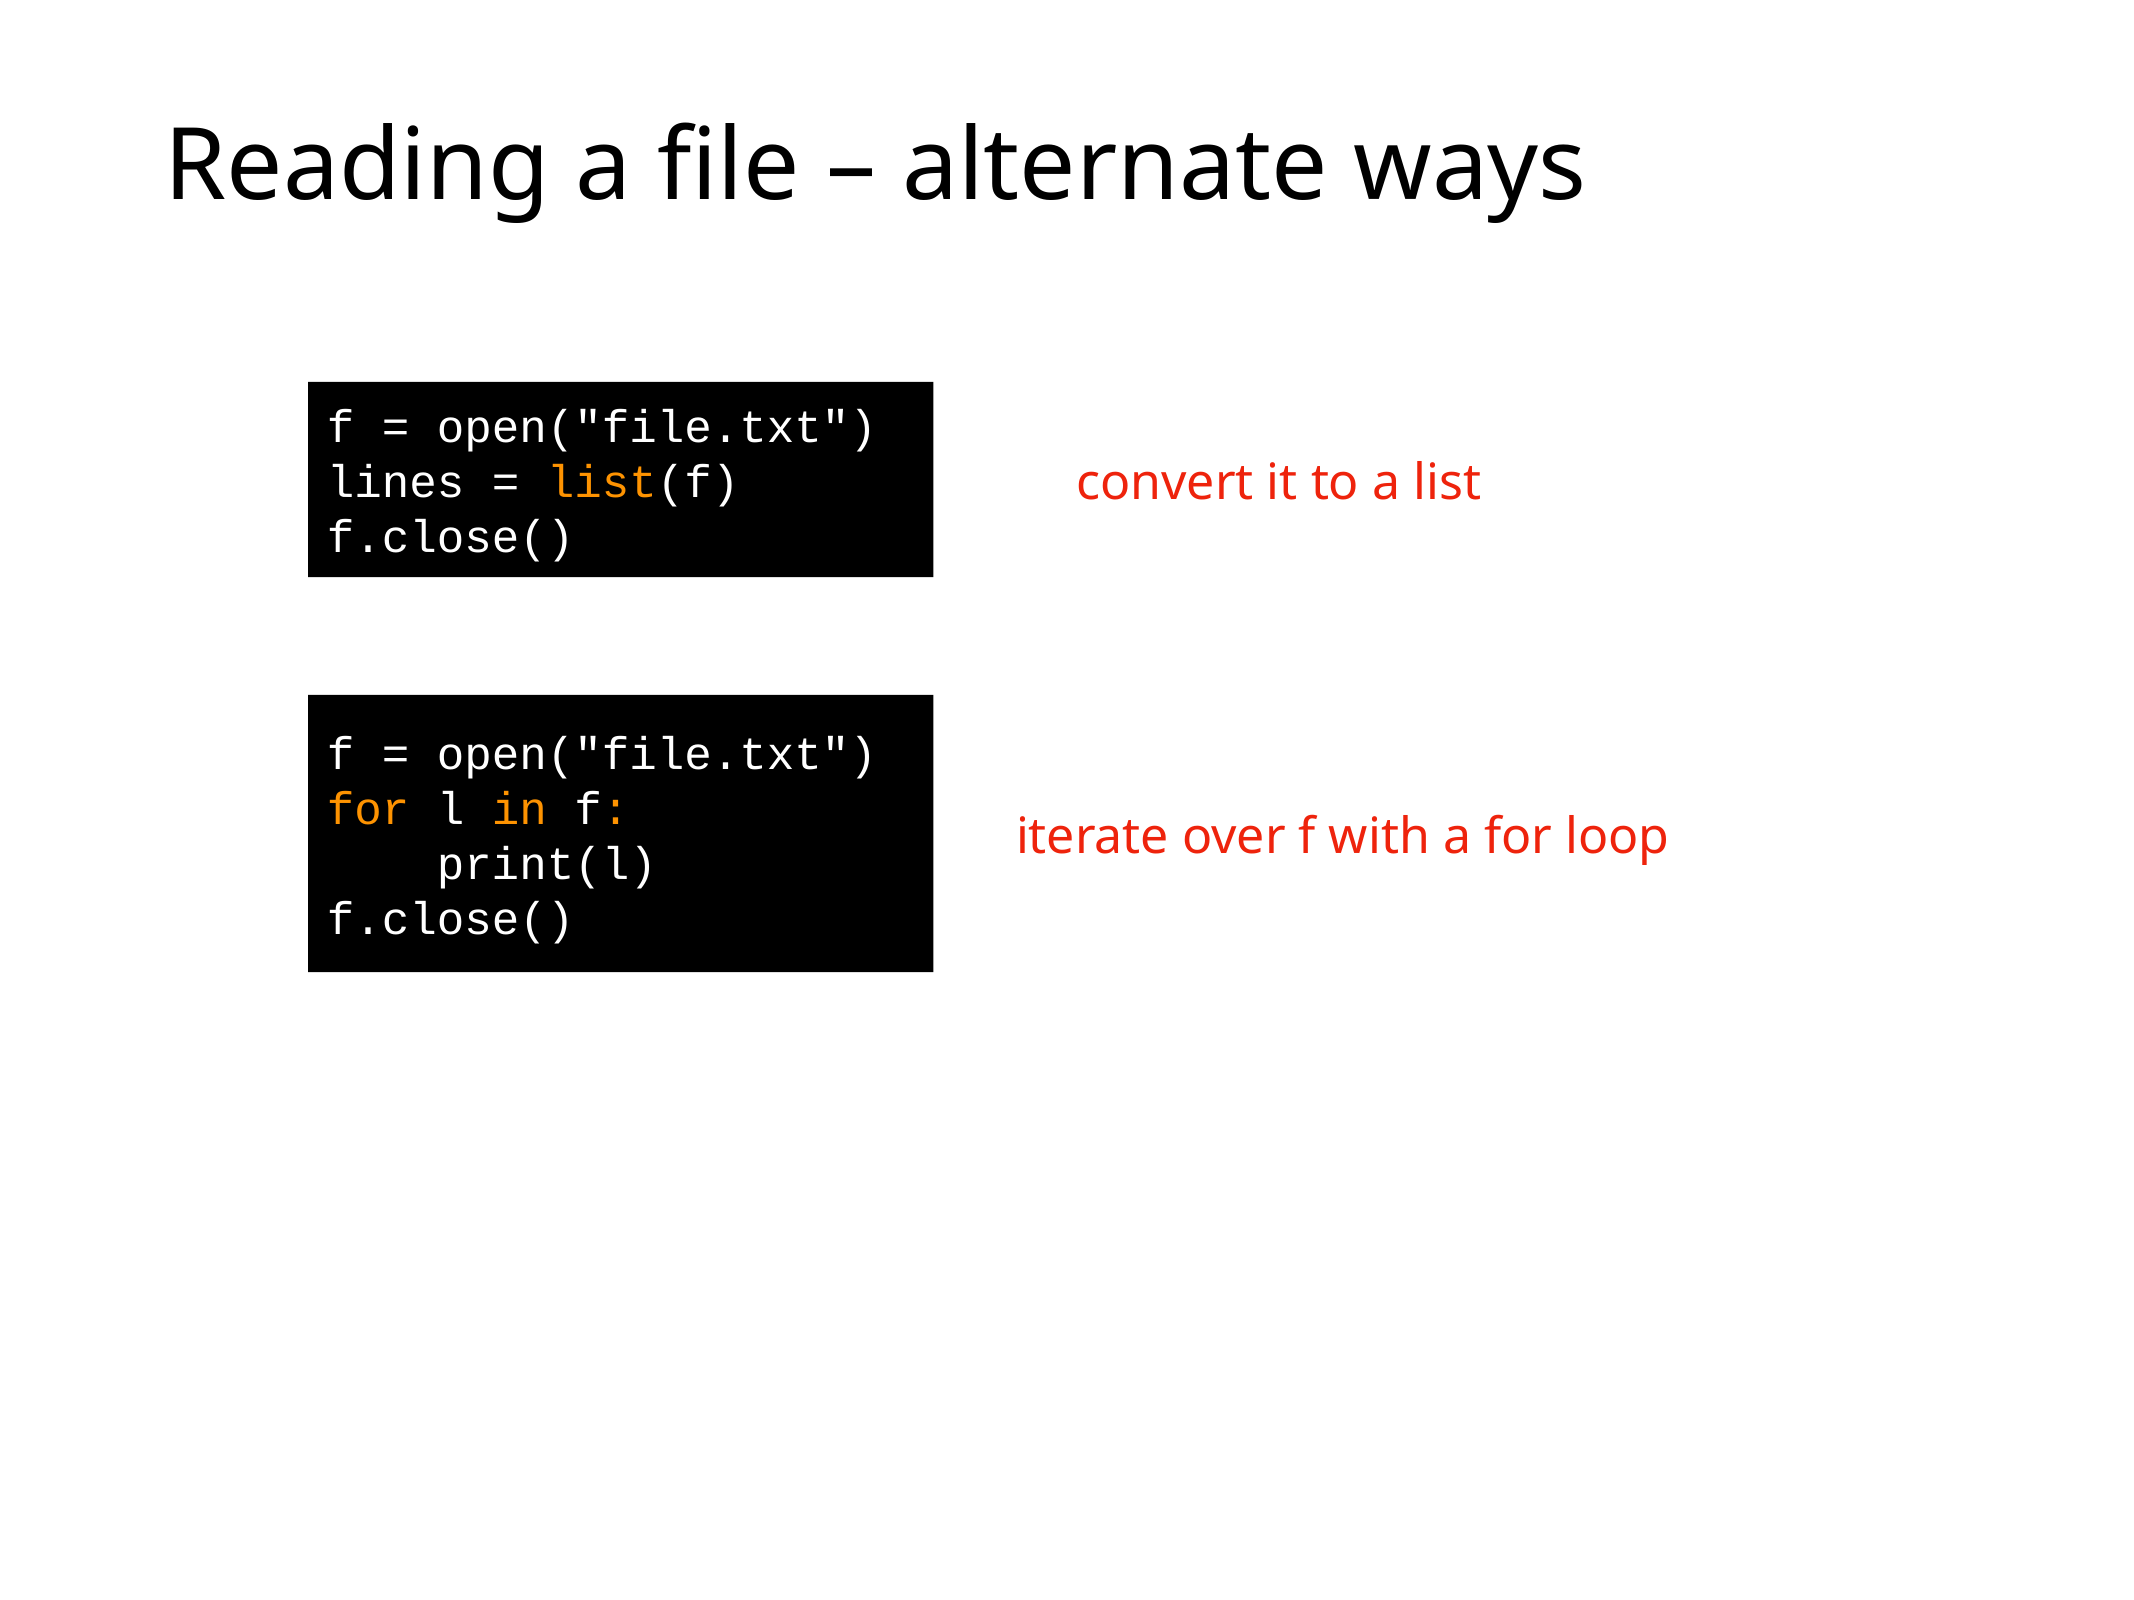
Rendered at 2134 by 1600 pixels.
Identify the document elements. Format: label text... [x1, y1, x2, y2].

text_box f = open("file.txt") for l in f: print(l) f.close() [308, 694, 934, 973]
text_box iterate over f with a for loop [1007, 795, 1679, 872]
text_box f = open("file.txt") lines = list(f) f.close() [308, 381, 934, 578]
text_box convert it to a list [1016, 441, 1542, 518]
title Reading a file – alternate ways [155, 79, 1978, 229]
